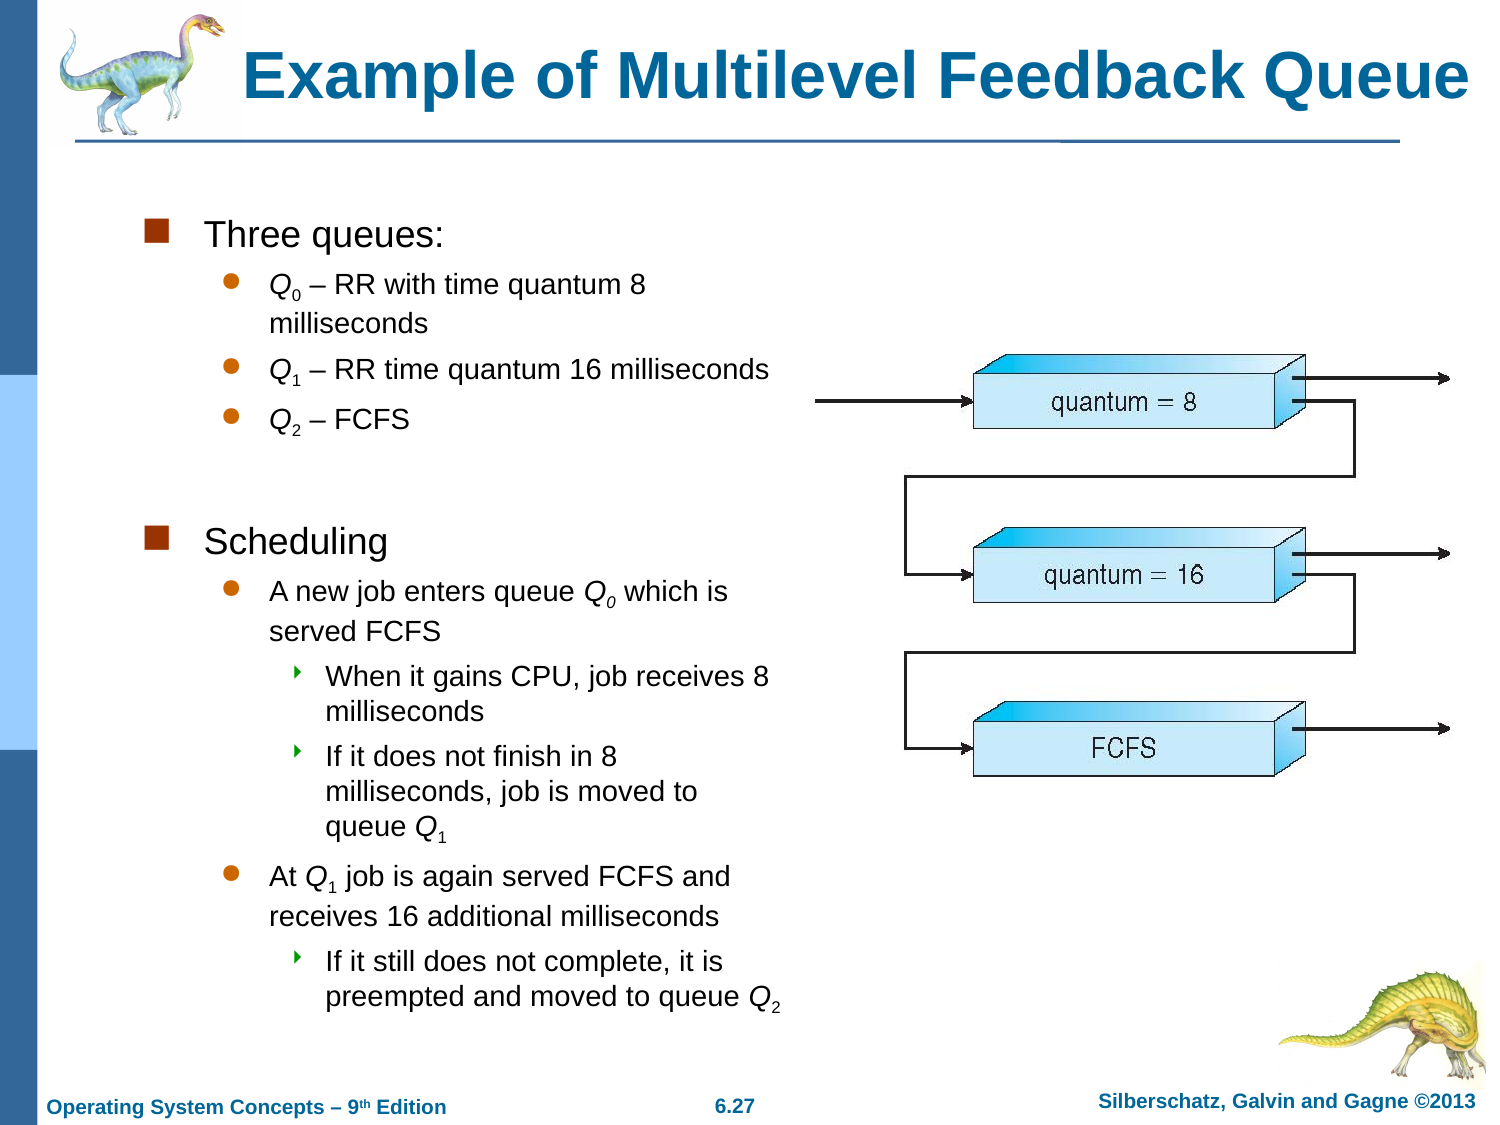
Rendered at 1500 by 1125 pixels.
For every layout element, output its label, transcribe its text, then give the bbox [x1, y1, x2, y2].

title Example of Multilevel Feedback Queue [225, 8, 1490, 120]
picture [1275, 959, 1486, 1090]
picture [815, 353, 1450, 777]
picture [46, 0, 243, 149]
list Three queues: Q0 – RR with time quantum 8 milliseconds Q1 – RR time quantum 16 milliseconds Q2 – FCFS Scheduling A new job enters queue Q0 which is served FCFS When it gains CPU, job receives 8 milliseconds If it does not finish in 8 milliseconds, job is moved to queue Q1 At Q1 job is again served FCFS and receives 16 additional milliseconds If it still does not complete, it is preempted and moved to queue Q2 [132, 202, 800, 946]
